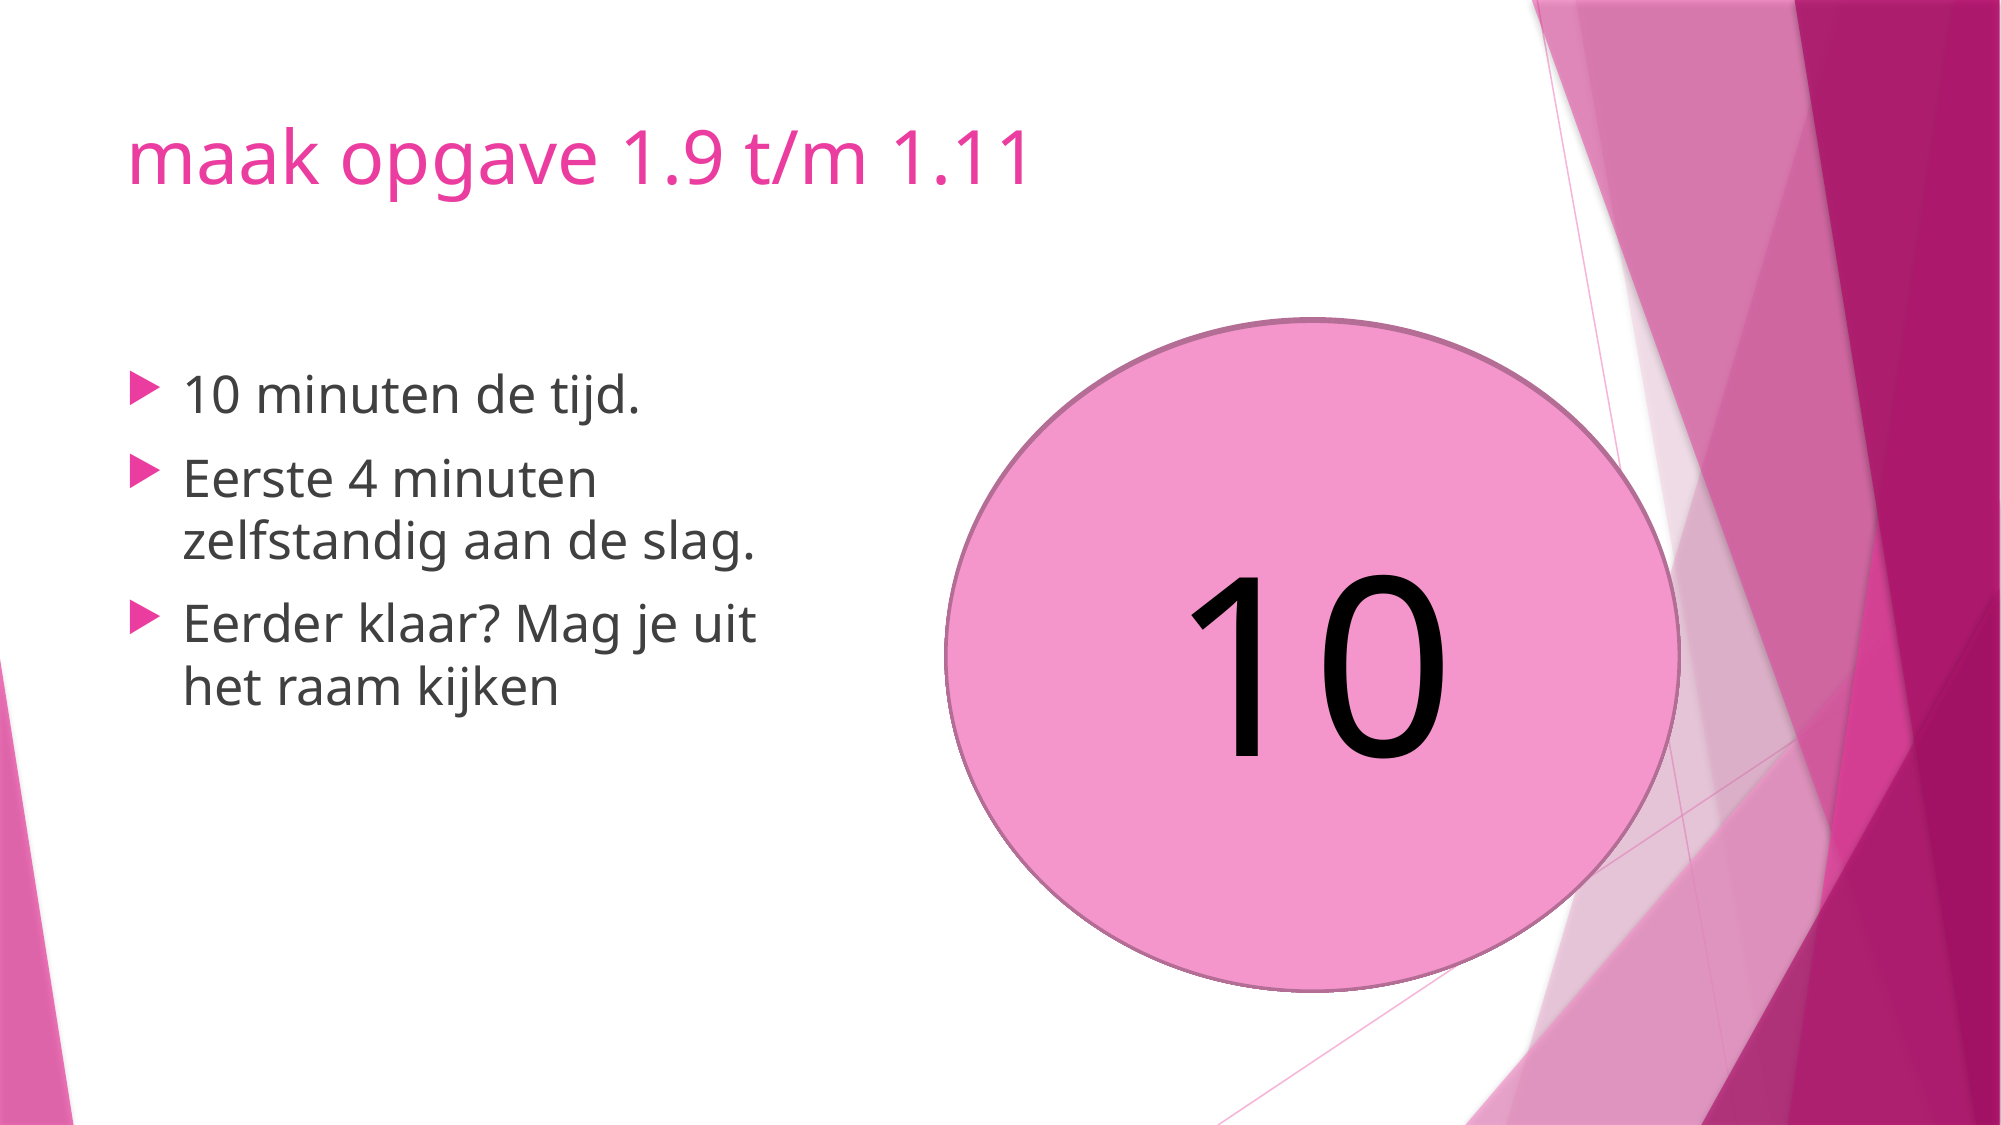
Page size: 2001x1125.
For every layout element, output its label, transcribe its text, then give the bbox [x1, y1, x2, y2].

text_box 10 [944, 319, 1681, 993]
title maak opgave 1.9 t/m 1.11 [111, 101, 1522, 319]
list 10 minuten de tijd. Eerste 4 minuten zelfstandig aan de slag. Eerder klaar? Mag je uit het raam kijken [111, 354, 774, 992]
text_box 9 [963, 317, 1669, 568]
